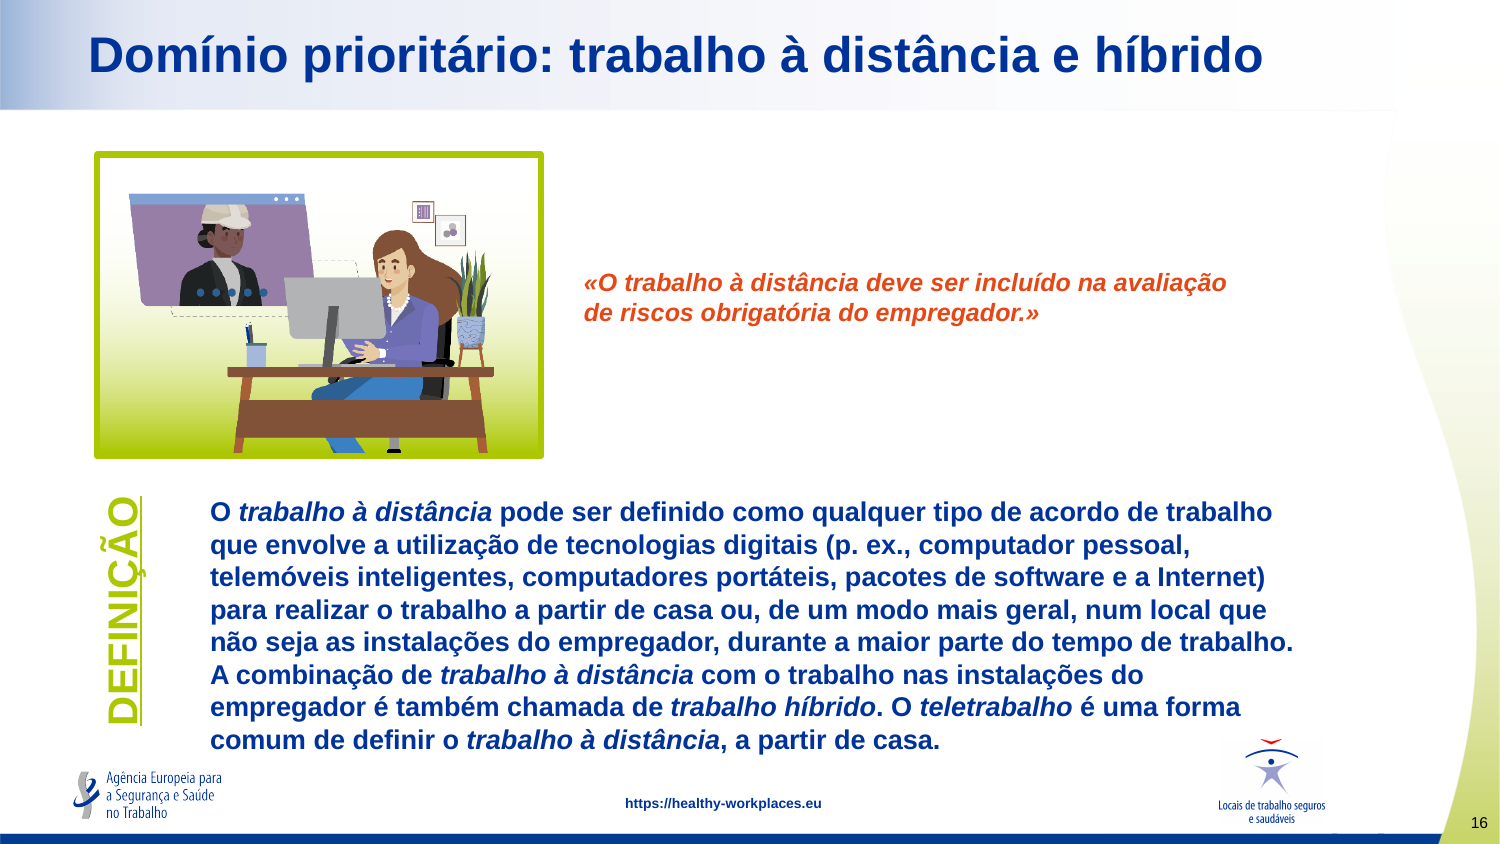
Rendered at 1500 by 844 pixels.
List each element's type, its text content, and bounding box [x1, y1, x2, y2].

text_box «O trabalho à distância deve ser incluído na avaliação de riscos obrigatória do empregador.» [569, 199, 1263, 335]
text_box O trabalho à distância pode ser definido como qualquer tipo de acordo de trabalho que envolve a utilização de tecnologias digitais (p. ex., computador pessoal, telemóveis inteligentes, computadores portáteis, pacotes de software e a Internet) para realizar o trabalho a partir de casa ou, de um modo mais geral, num local que não seja as instalações do empregador, durante a maior parte do tempo de trabalho. A combinação de trabalho à distância com o trabalho nas instalações do empregador é também chamada de trabalho híbrido. O teletrabalho é uma forma comum de definir o trabalho à distância, a partir de casa. [195, 487, 1313, 762]
title Domínio prioritário: trabalho à distância e híbrido [73, 0, 1314, 131]
text_box DEFINIÇÃO [88, 445, 154, 741]
picture [0, 0, 1500, 844]
